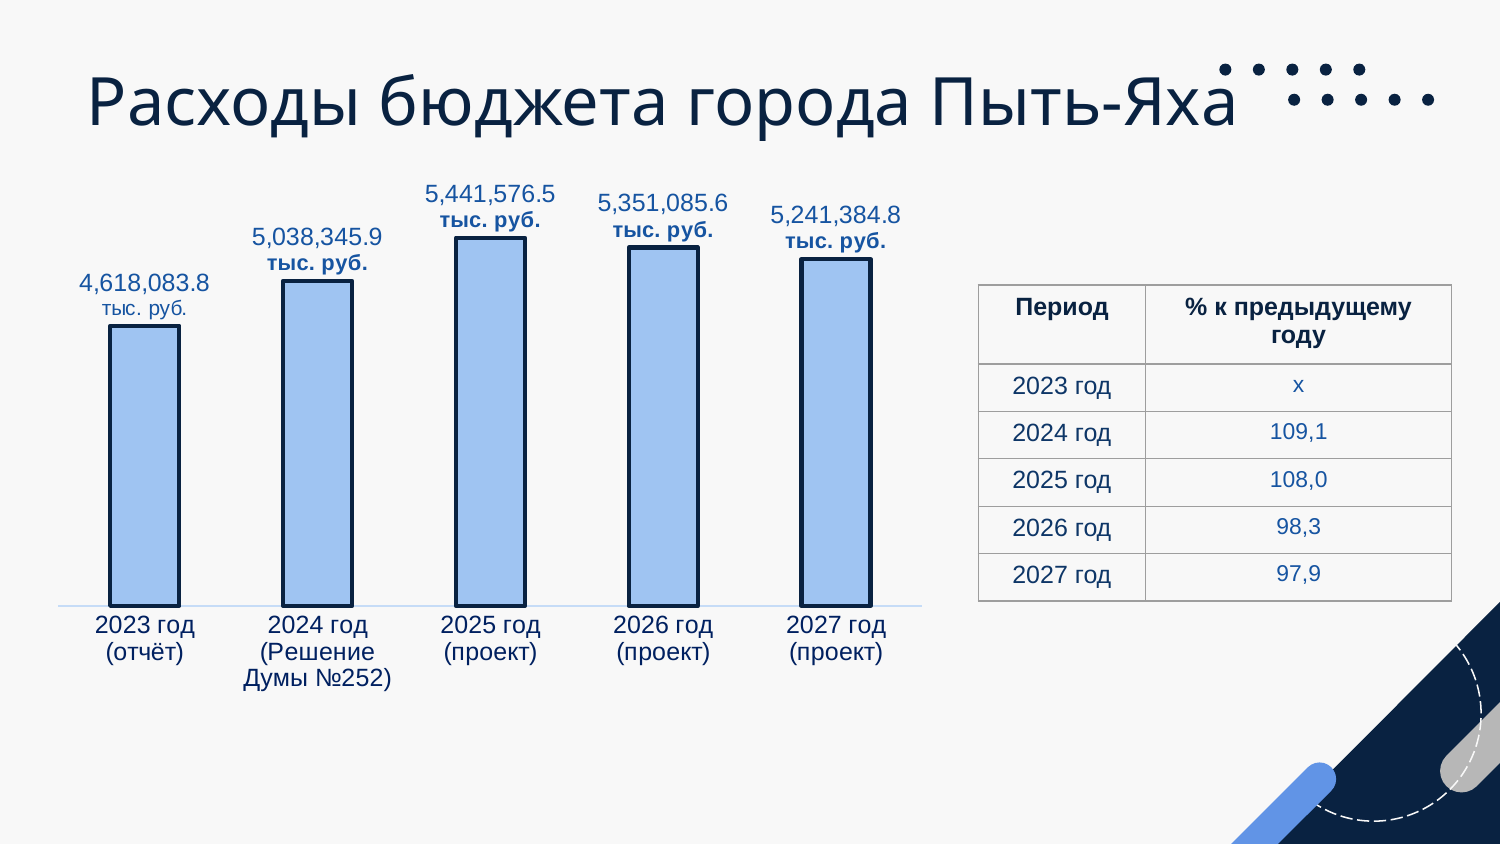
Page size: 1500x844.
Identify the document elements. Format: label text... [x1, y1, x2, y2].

table_cell х [1146, 365, 1451, 411]
table_cell 2027 год [979, 554, 1145, 600]
table_header Период [979, 286, 1145, 363]
table_cell 2024 год [979, 412, 1145, 458]
table_cell 108,0 [1146, 459, 1451, 506]
table_header % к предыдущему году [1146, 286, 1451, 363]
table_cell 98,3 [1146, 507, 1451, 553]
table_cell 2026 год [979, 507, 1145, 553]
chart [40, 167, 941, 703]
table_cell 2023 год [979, 365, 1145, 411]
table_cell 97,9 [1146, 554, 1451, 600]
table_cell 2025 год [979, 459, 1145, 506]
table_cell 109,1 [1146, 412, 1451, 458]
title Расходы бюджета города Пыть-Яха [71, 43, 1336, 138]
